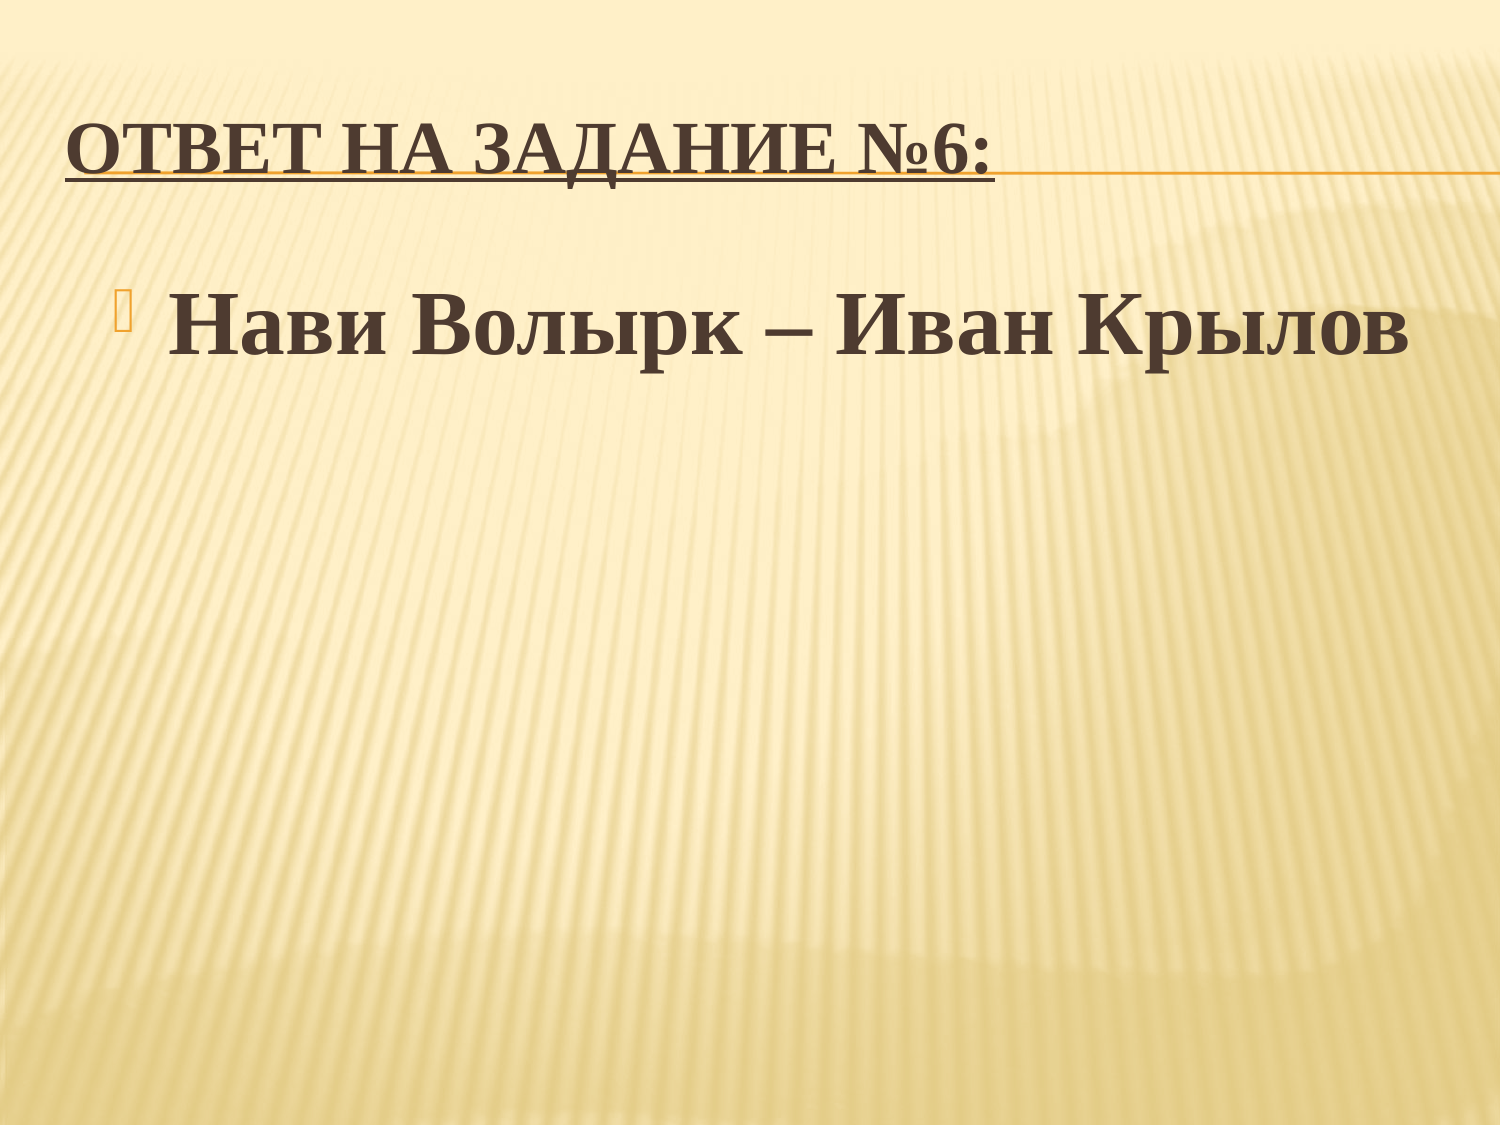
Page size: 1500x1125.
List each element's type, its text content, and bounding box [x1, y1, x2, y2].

list Нави Волырк – Иван Крылов [50, 254, 1475, 998]
title Ответ на задание №6: [50, 75, 1475, 213]
